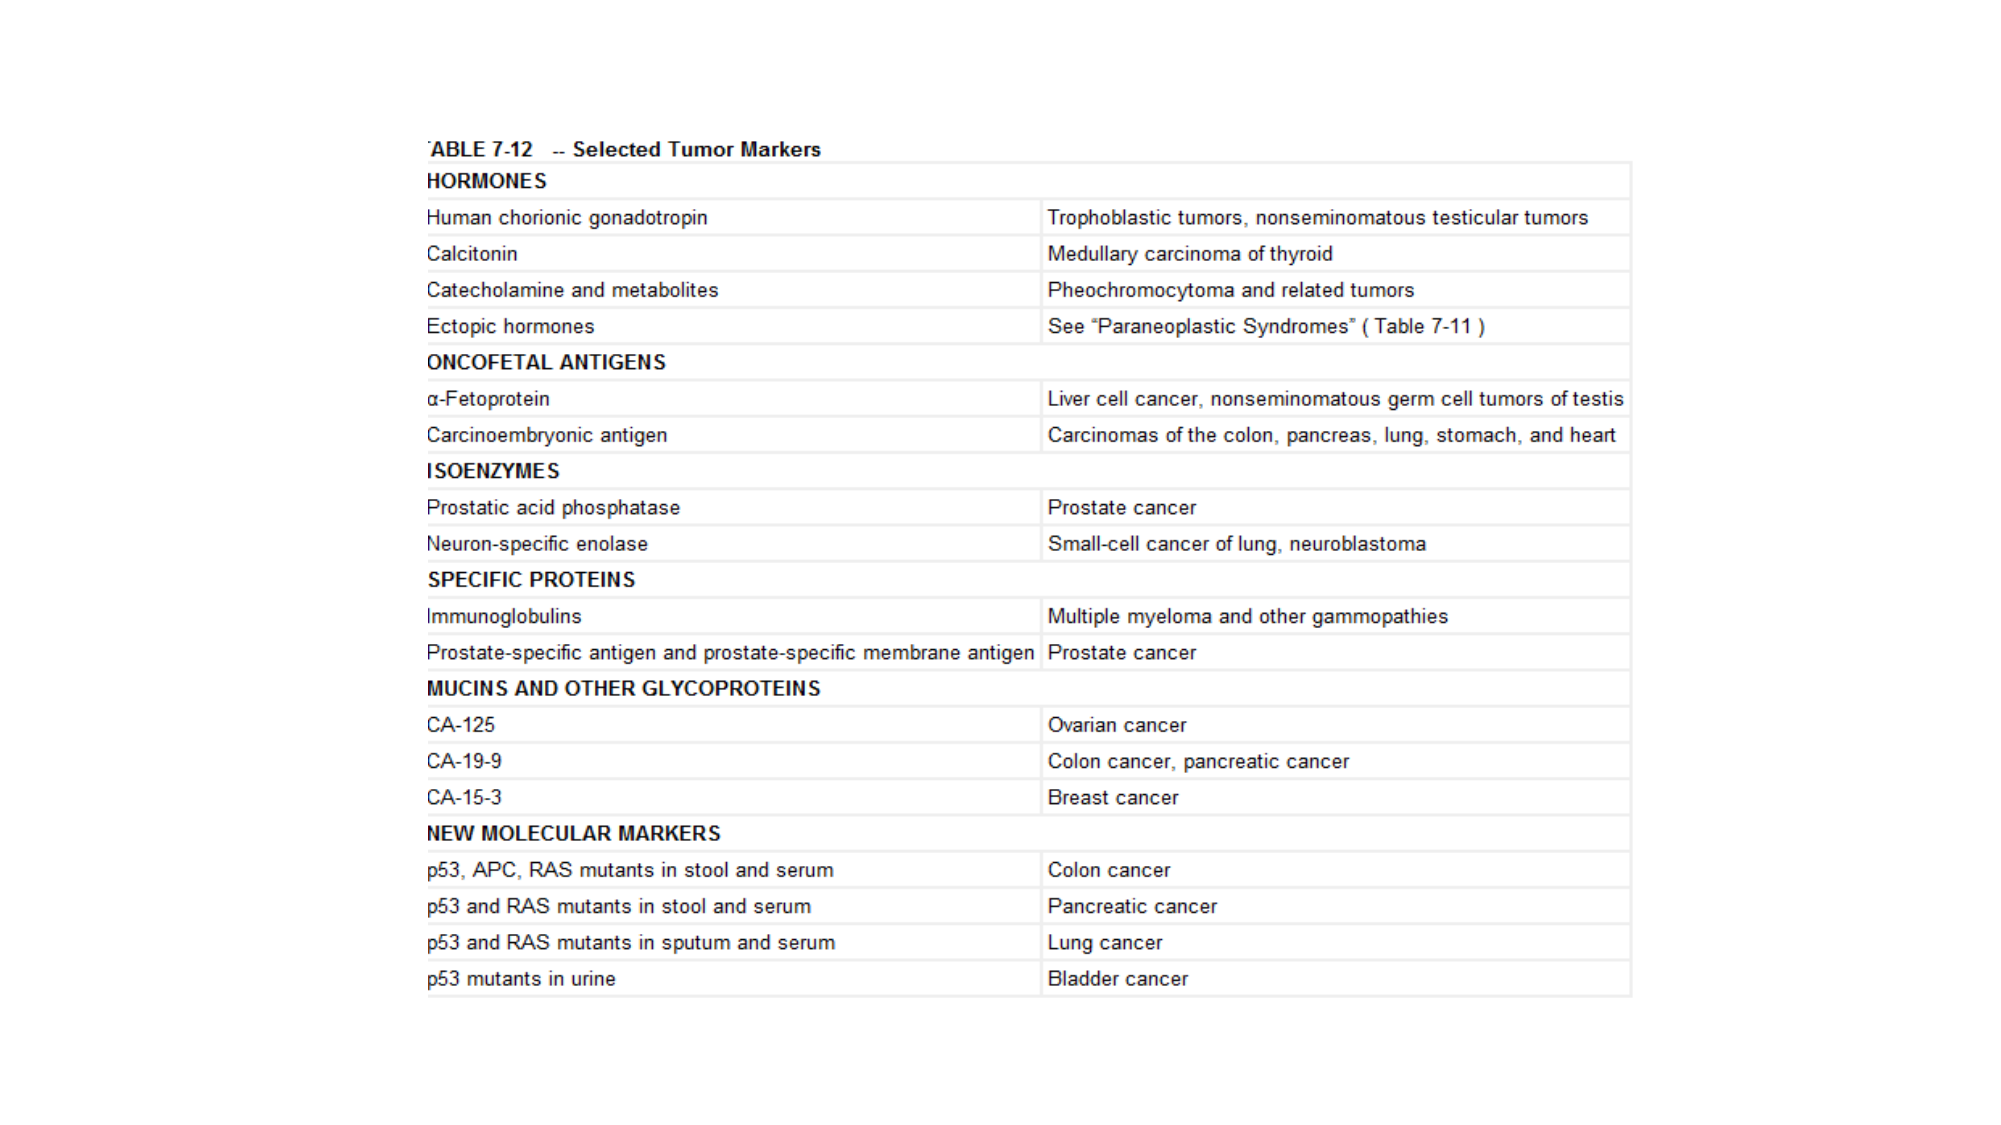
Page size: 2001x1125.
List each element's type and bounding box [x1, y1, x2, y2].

list [428, 128, 1641, 1004]
